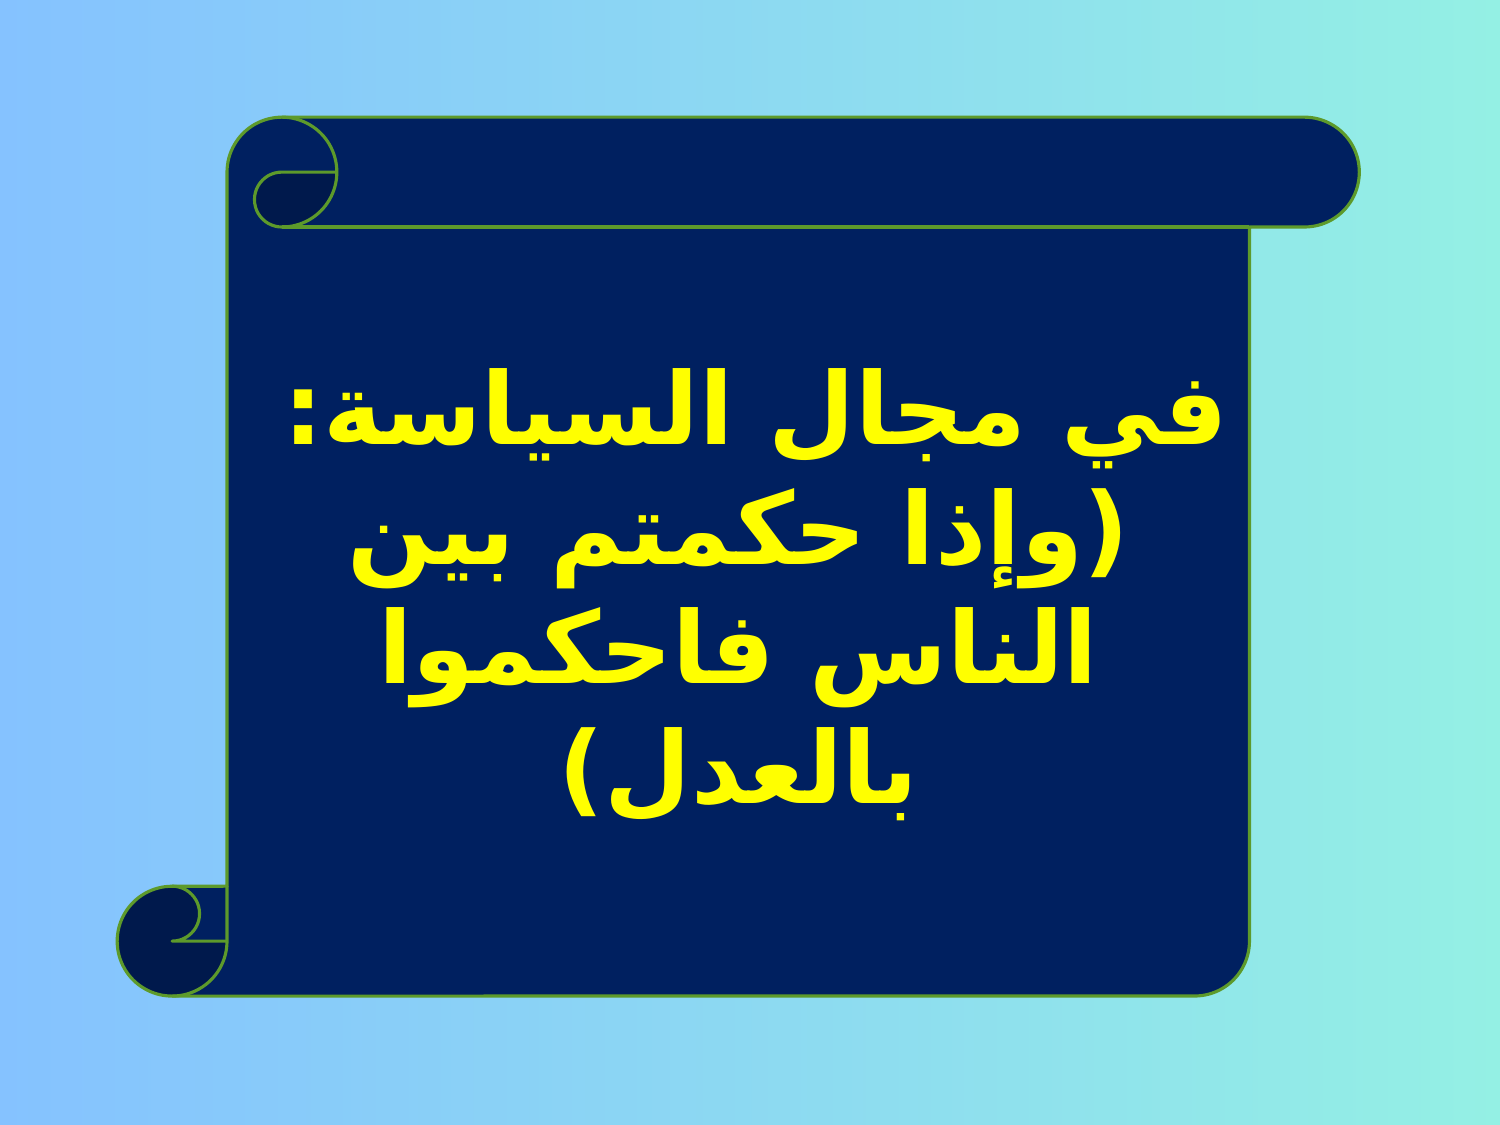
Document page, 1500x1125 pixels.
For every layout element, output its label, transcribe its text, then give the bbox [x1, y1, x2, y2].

text_box في مجال السياسة: (وإذا حكمتم بين الناس فاحكموا بالعدل) [115, 115, 1361, 998]
